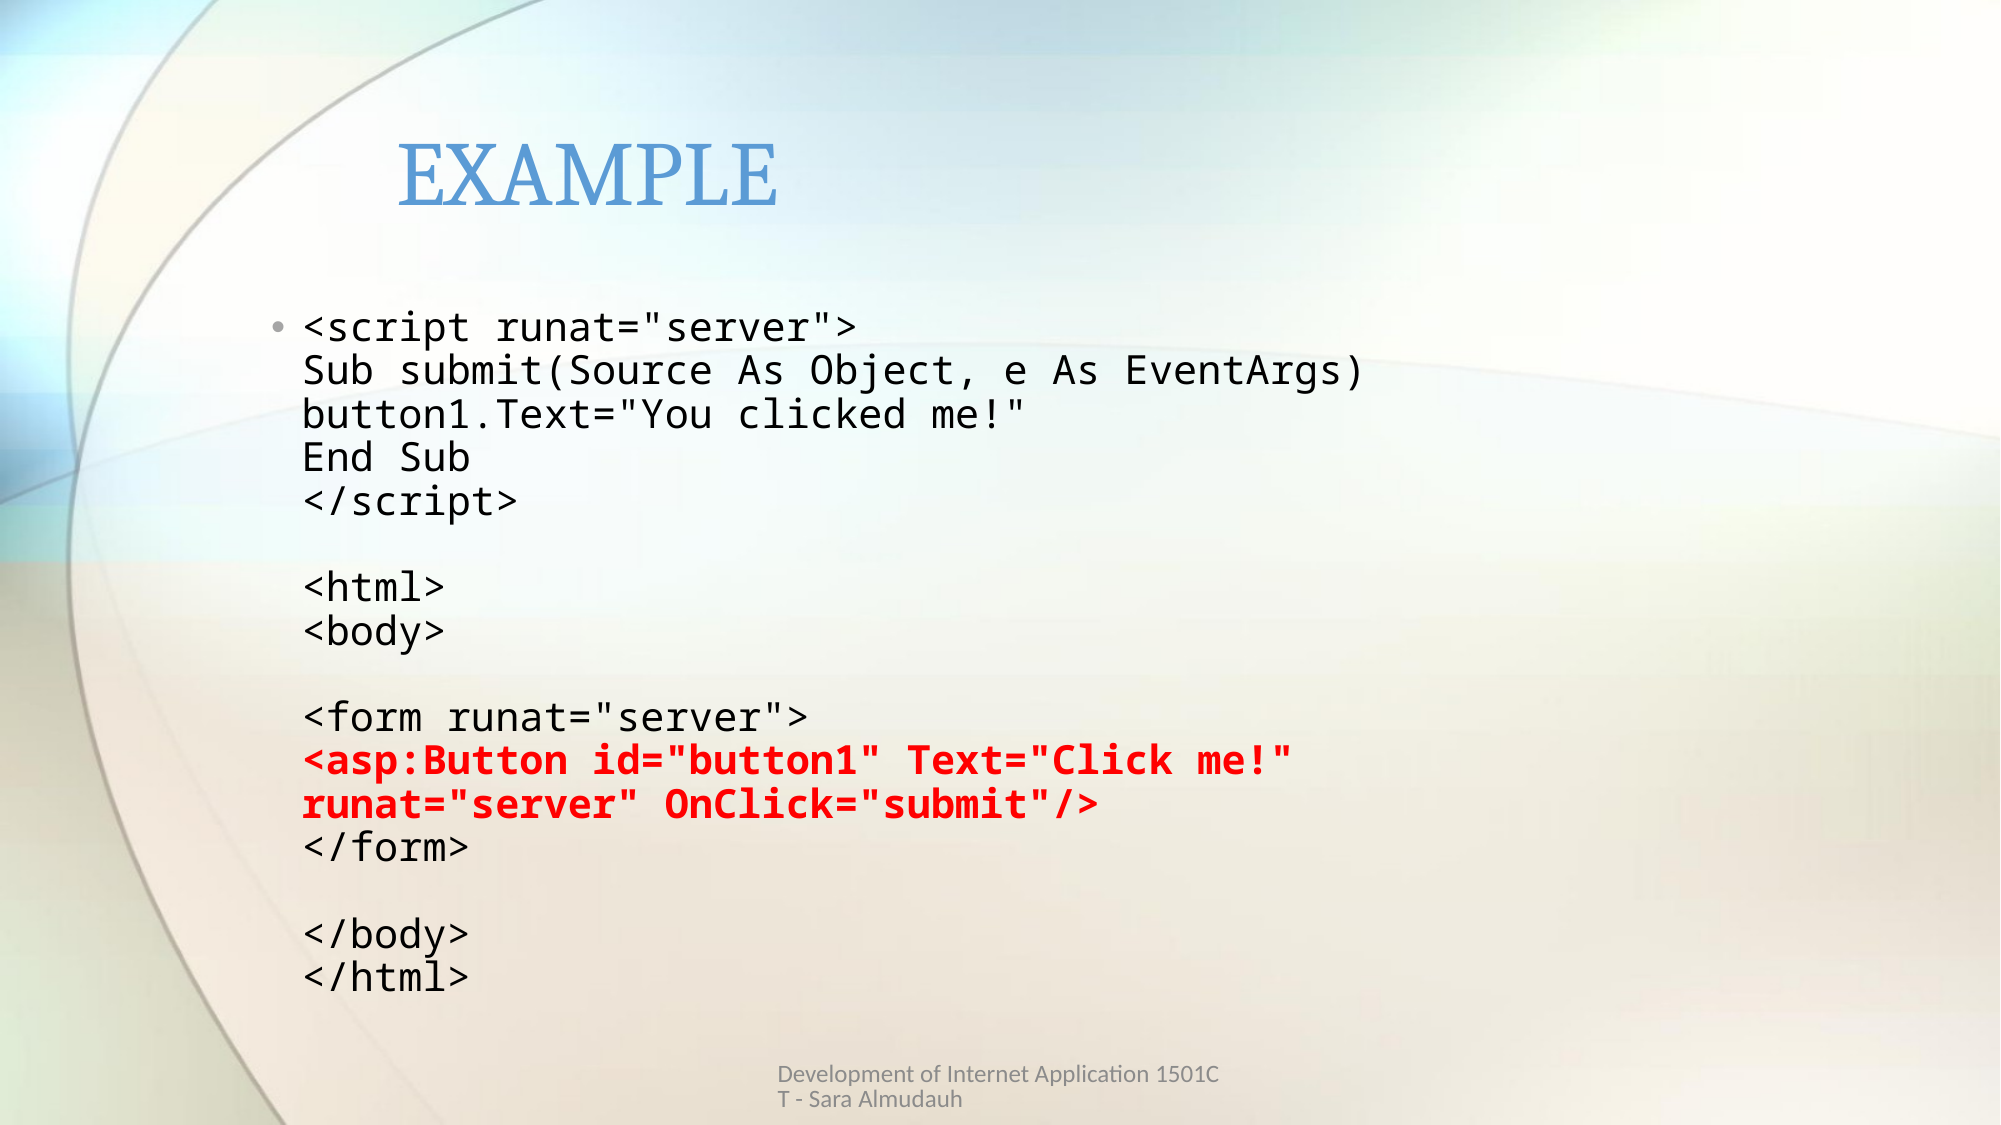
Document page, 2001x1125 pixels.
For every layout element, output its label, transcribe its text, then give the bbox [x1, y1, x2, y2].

list <script runat="server"> Sub submit(Source As Object, e As EventArgs) button1.Text="You clicked me!" End Sub </script> <html> <body> <form runat="server"> <asp:Button id="button1" Text="Click me!" runat="server" OnClick="submit"/> </form> </body> </html> [256, 299, 1863, 1014]
footer Development of Internet Application 1501CT - Sara Almudauh [762, 1042, 1238, 1103]
picture [0, 0, 2001, 1125]
title EXAMPLE [381, 59, 1863, 278]
